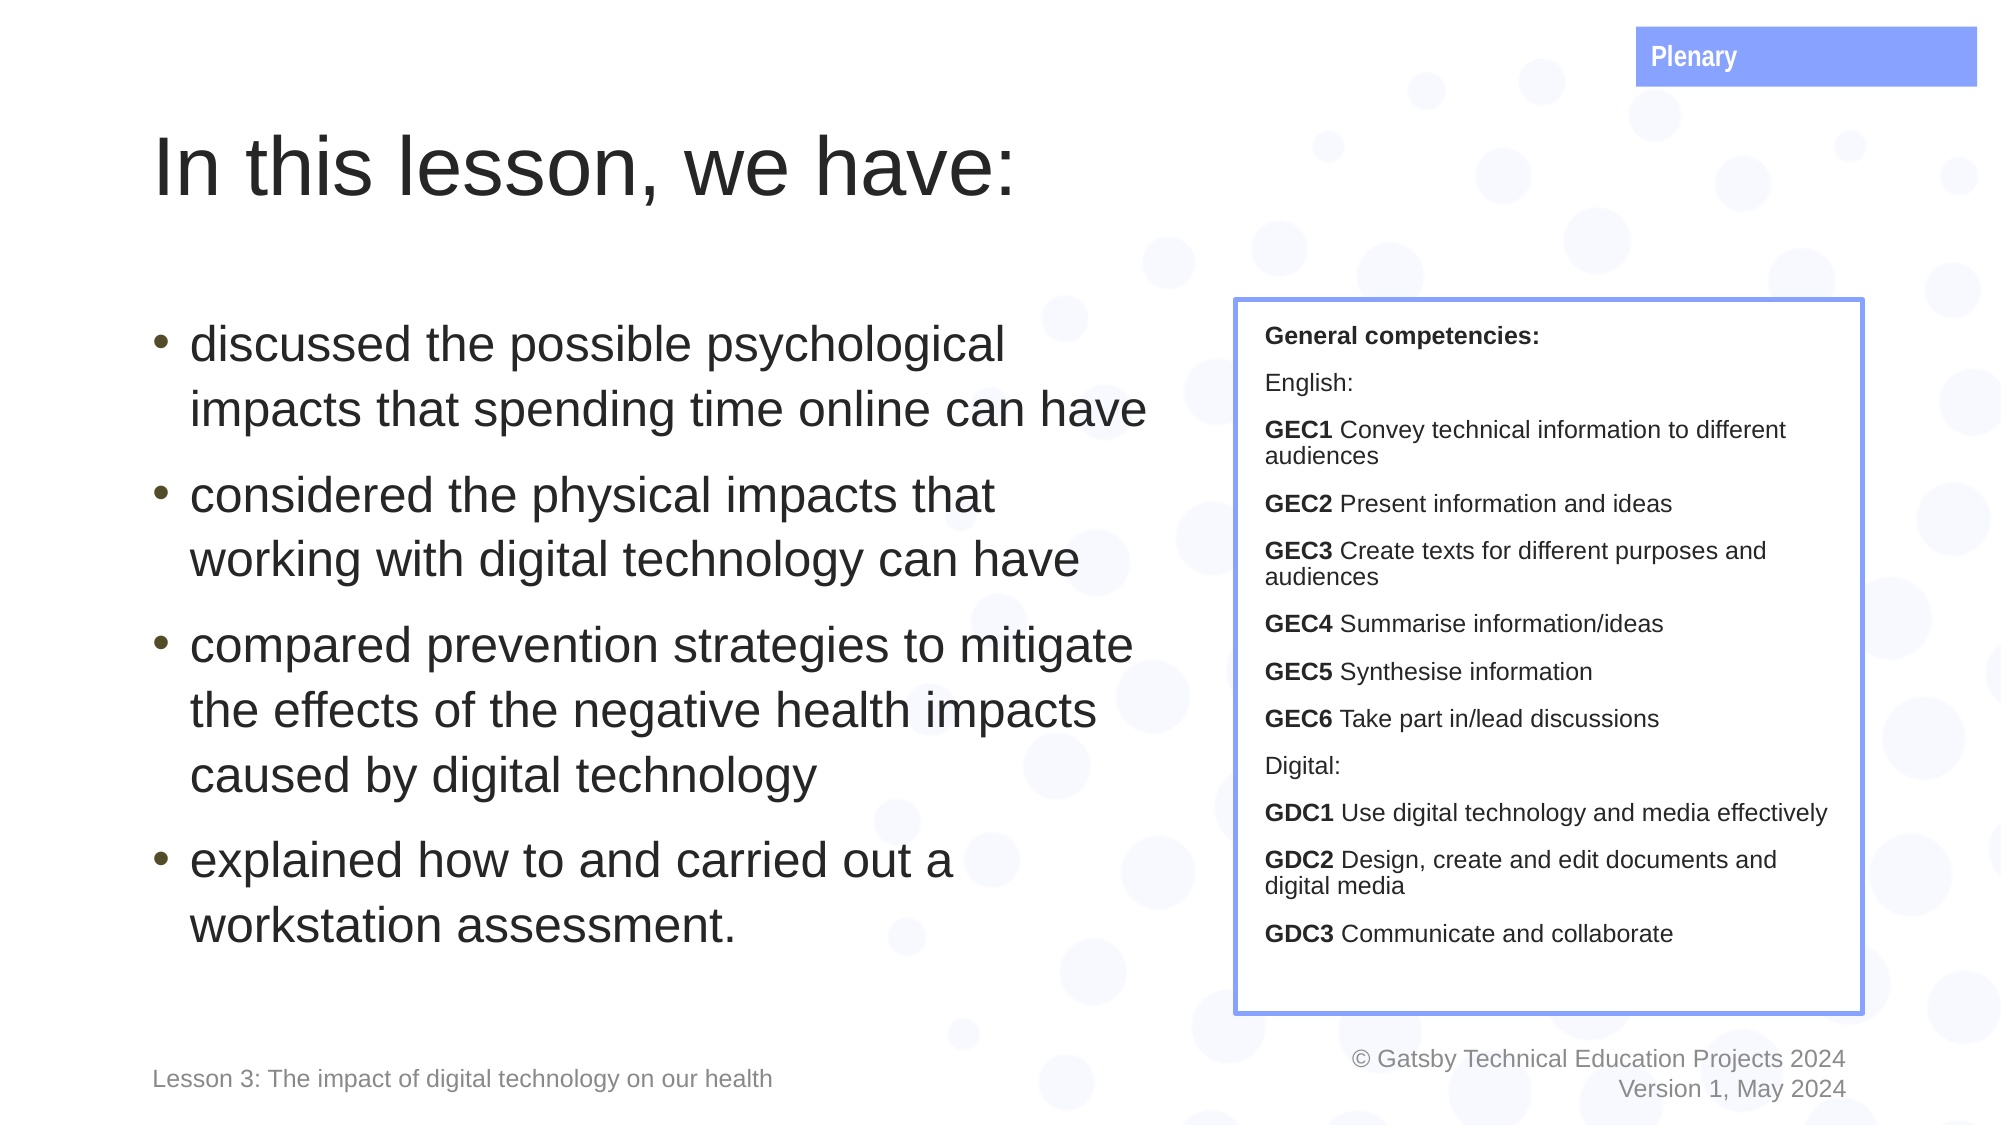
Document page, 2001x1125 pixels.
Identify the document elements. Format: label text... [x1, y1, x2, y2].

list discussed the possible psychological impacts that spending time online can have considered the physical impacts that working with digital technology can have compared prevention strategies to mitigate the effects of the negative health impacts caused by digital technology explained how to and carried out a workstation assessment. [137, 299, 1188, 1014]
list Plenary [1636, 26, 1978, 87]
list General competencies: English: GEC1 Convey technical information to different audiences GEC2 Present information and ideas GEC3 Create texts for different purposes and audiences GEC4 Summarise information/ideas GEC5 Synthesise information GEC6 Take part in/lead discussions Digital: GDC1 Use digital technology and media effectively GDC2 Design, create and edit documents and digital media GDC3 Communicate and collaborate [1233, 297, 1865, 1016]
list Lesson 3: The impact of digital technology on our health [137, 1042, 924, 1110]
title In this lesson, we have: [137, 59, 1863, 278]
